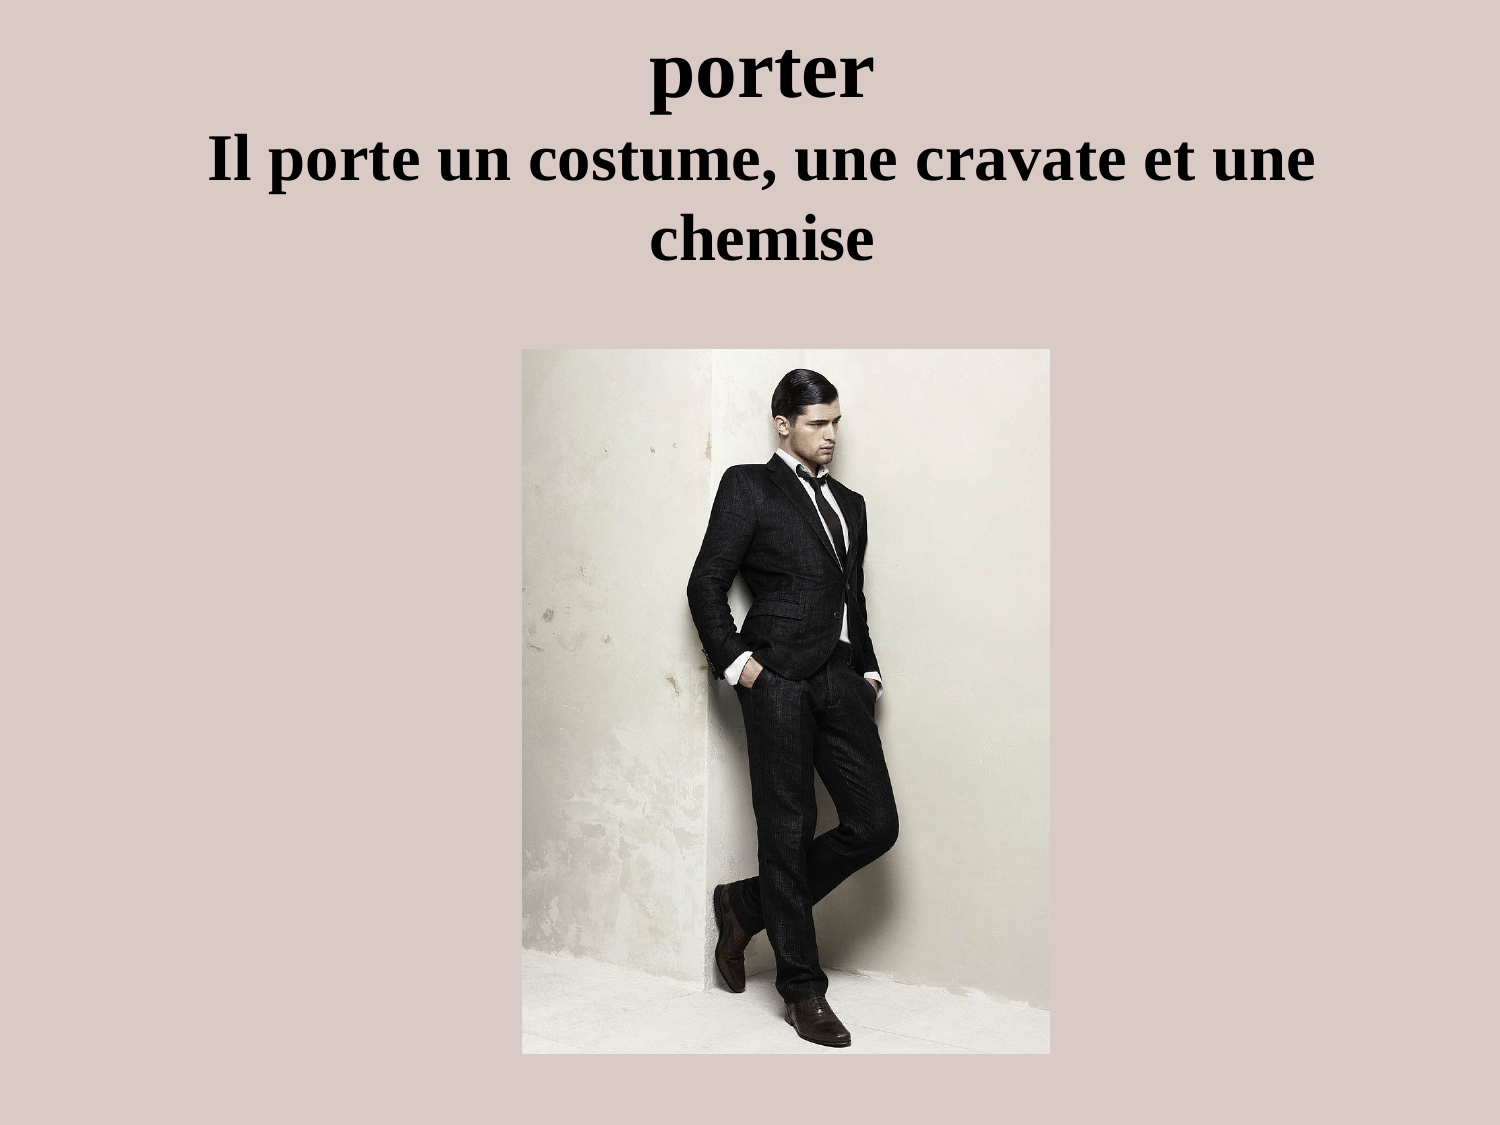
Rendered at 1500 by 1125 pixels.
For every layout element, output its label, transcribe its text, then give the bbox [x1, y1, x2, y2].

picture [521, 349, 1050, 1054]
title porter Il porte un costume, une cravate et une chemise [87, 74, 1438, 213]
